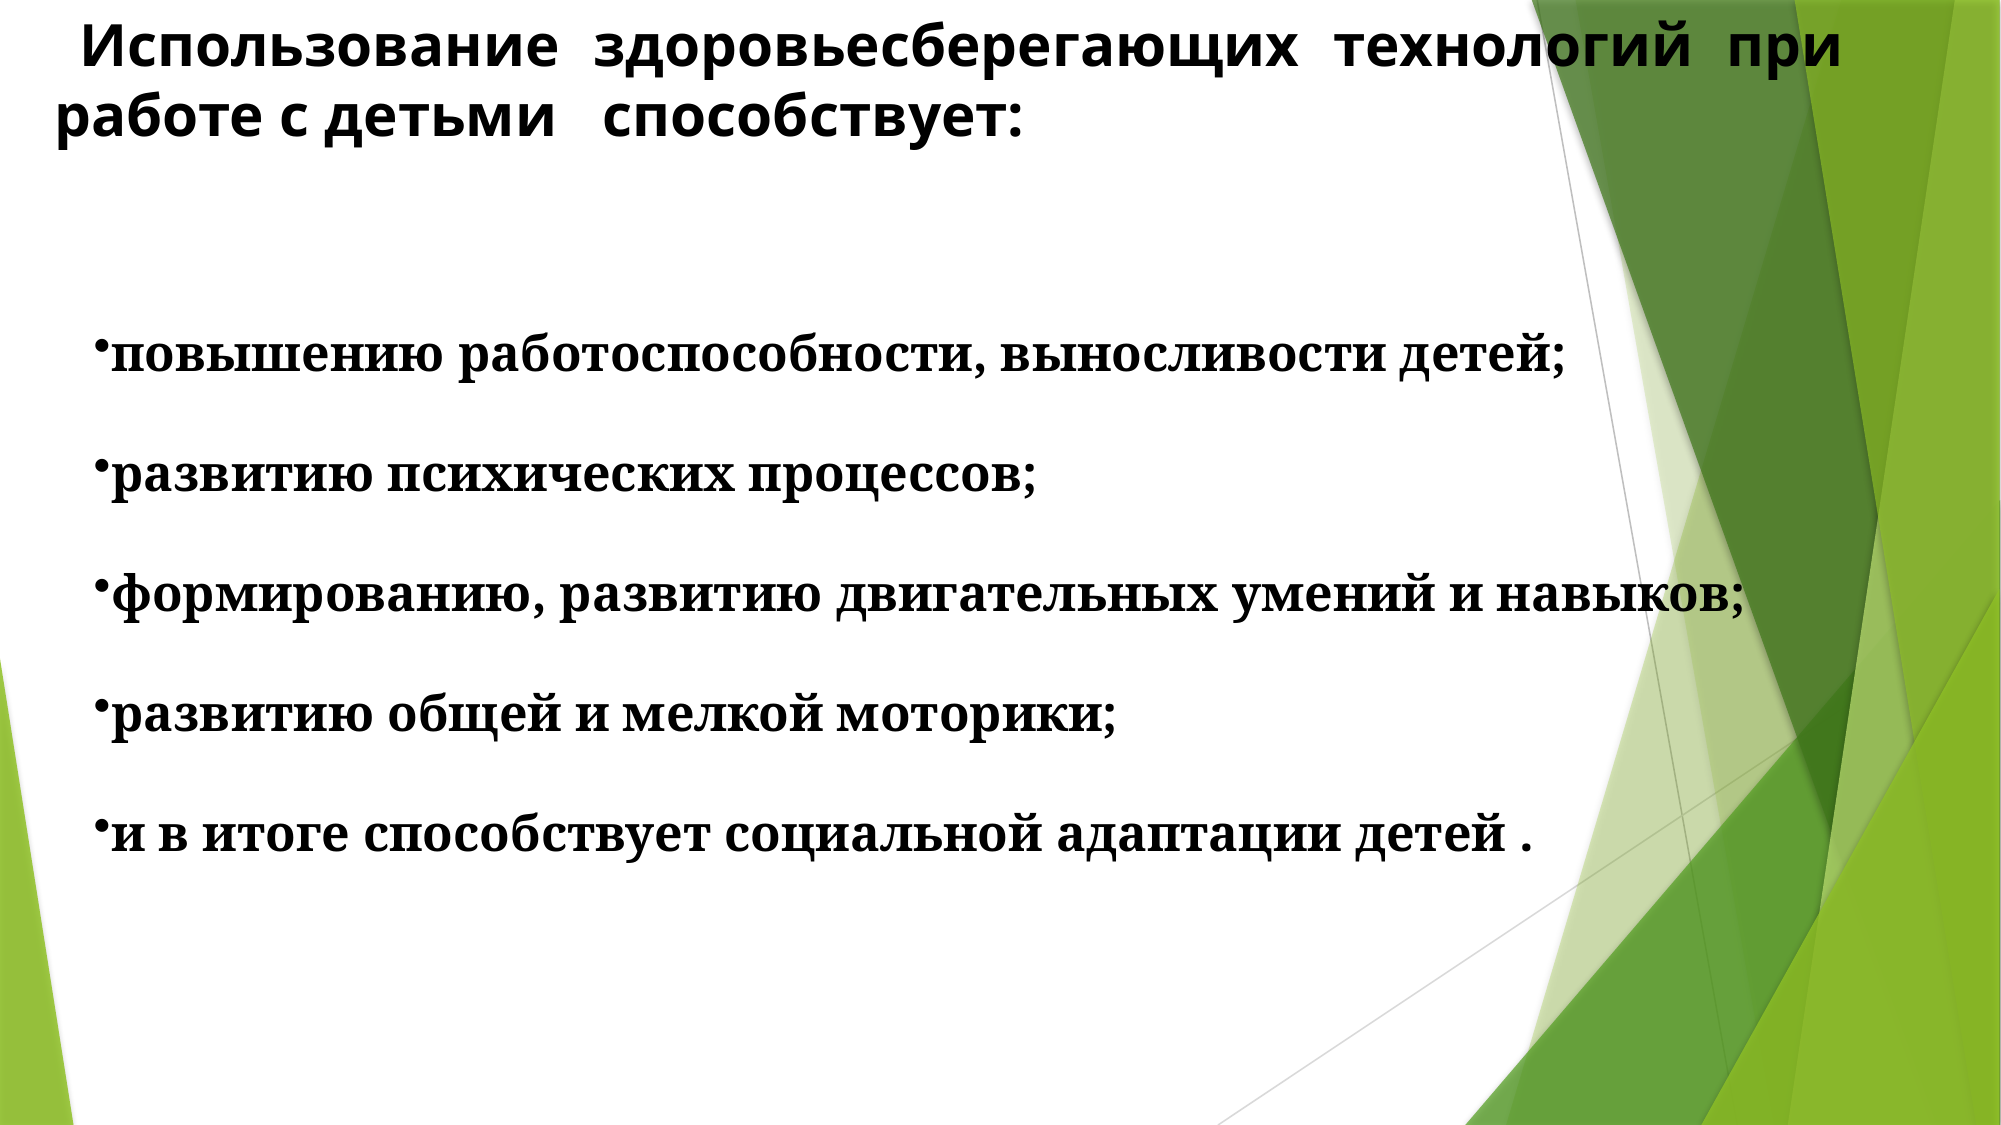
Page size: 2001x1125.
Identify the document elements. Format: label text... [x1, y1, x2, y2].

text_box Использование здоровьесберегающих технологий при работе с детьми способствует: [39, 0, 1859, 156]
text_box повышению работоспособности, выносливости детей; развитию психических процессов; формированию, развитию двигательных умений и навыков; развитию общей и мелкой моторики; и в итоге способствует социальной адаптации детей . [78, 269, 1809, 930]
